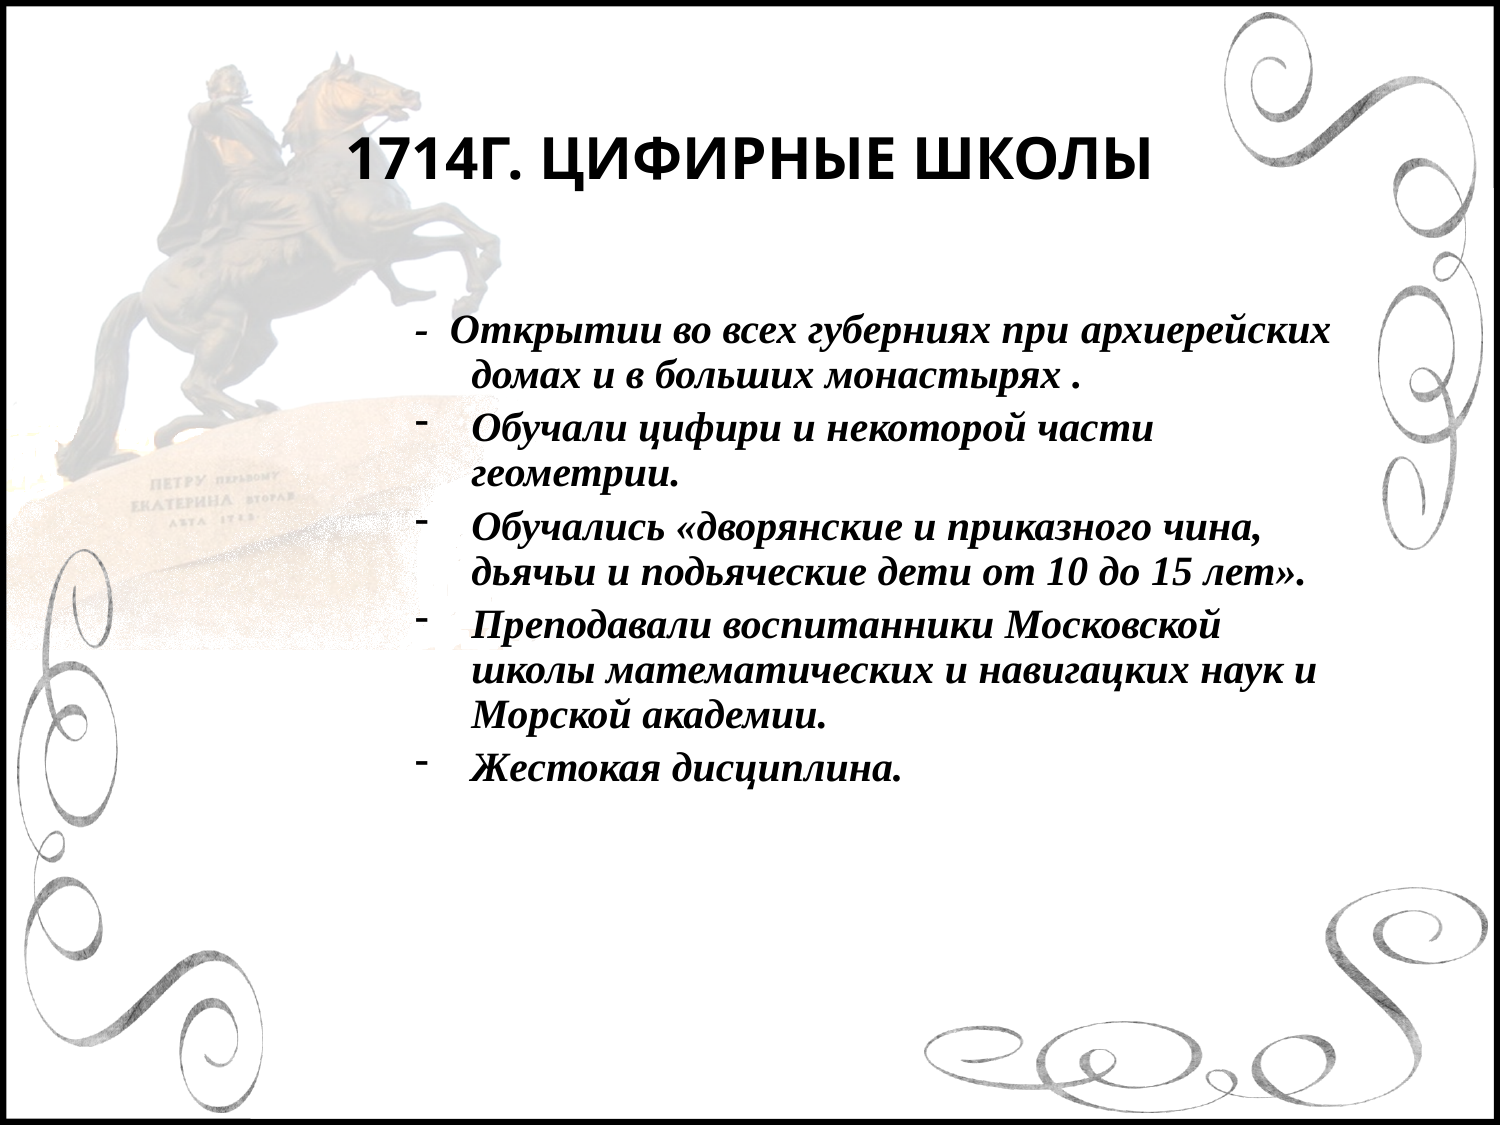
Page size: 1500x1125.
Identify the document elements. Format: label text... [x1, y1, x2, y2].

picture [1224, 12, 1483, 551]
picture [0, 0, 536, 1113]
title 1714г. Цифирные школы [1487, 62, 1500, 251]
list - Открытии во всех губерниях при архиерейских домах и в больших монастырях . Обучали цифири и некоторой части геометрии. Обучались «дворянские и приказного чина, дьячьи и подьяческие дети от 10 до 15 лет». Преподавали воспитанники Московской школы математических и навигацких наук и Морской академии. Жестокая дисциплина. [399, 299, 1351, 1038]
title 1714г. Цифирные школы [540, 62, 1219, 251]
picture [924, 887, 1488, 1113]
